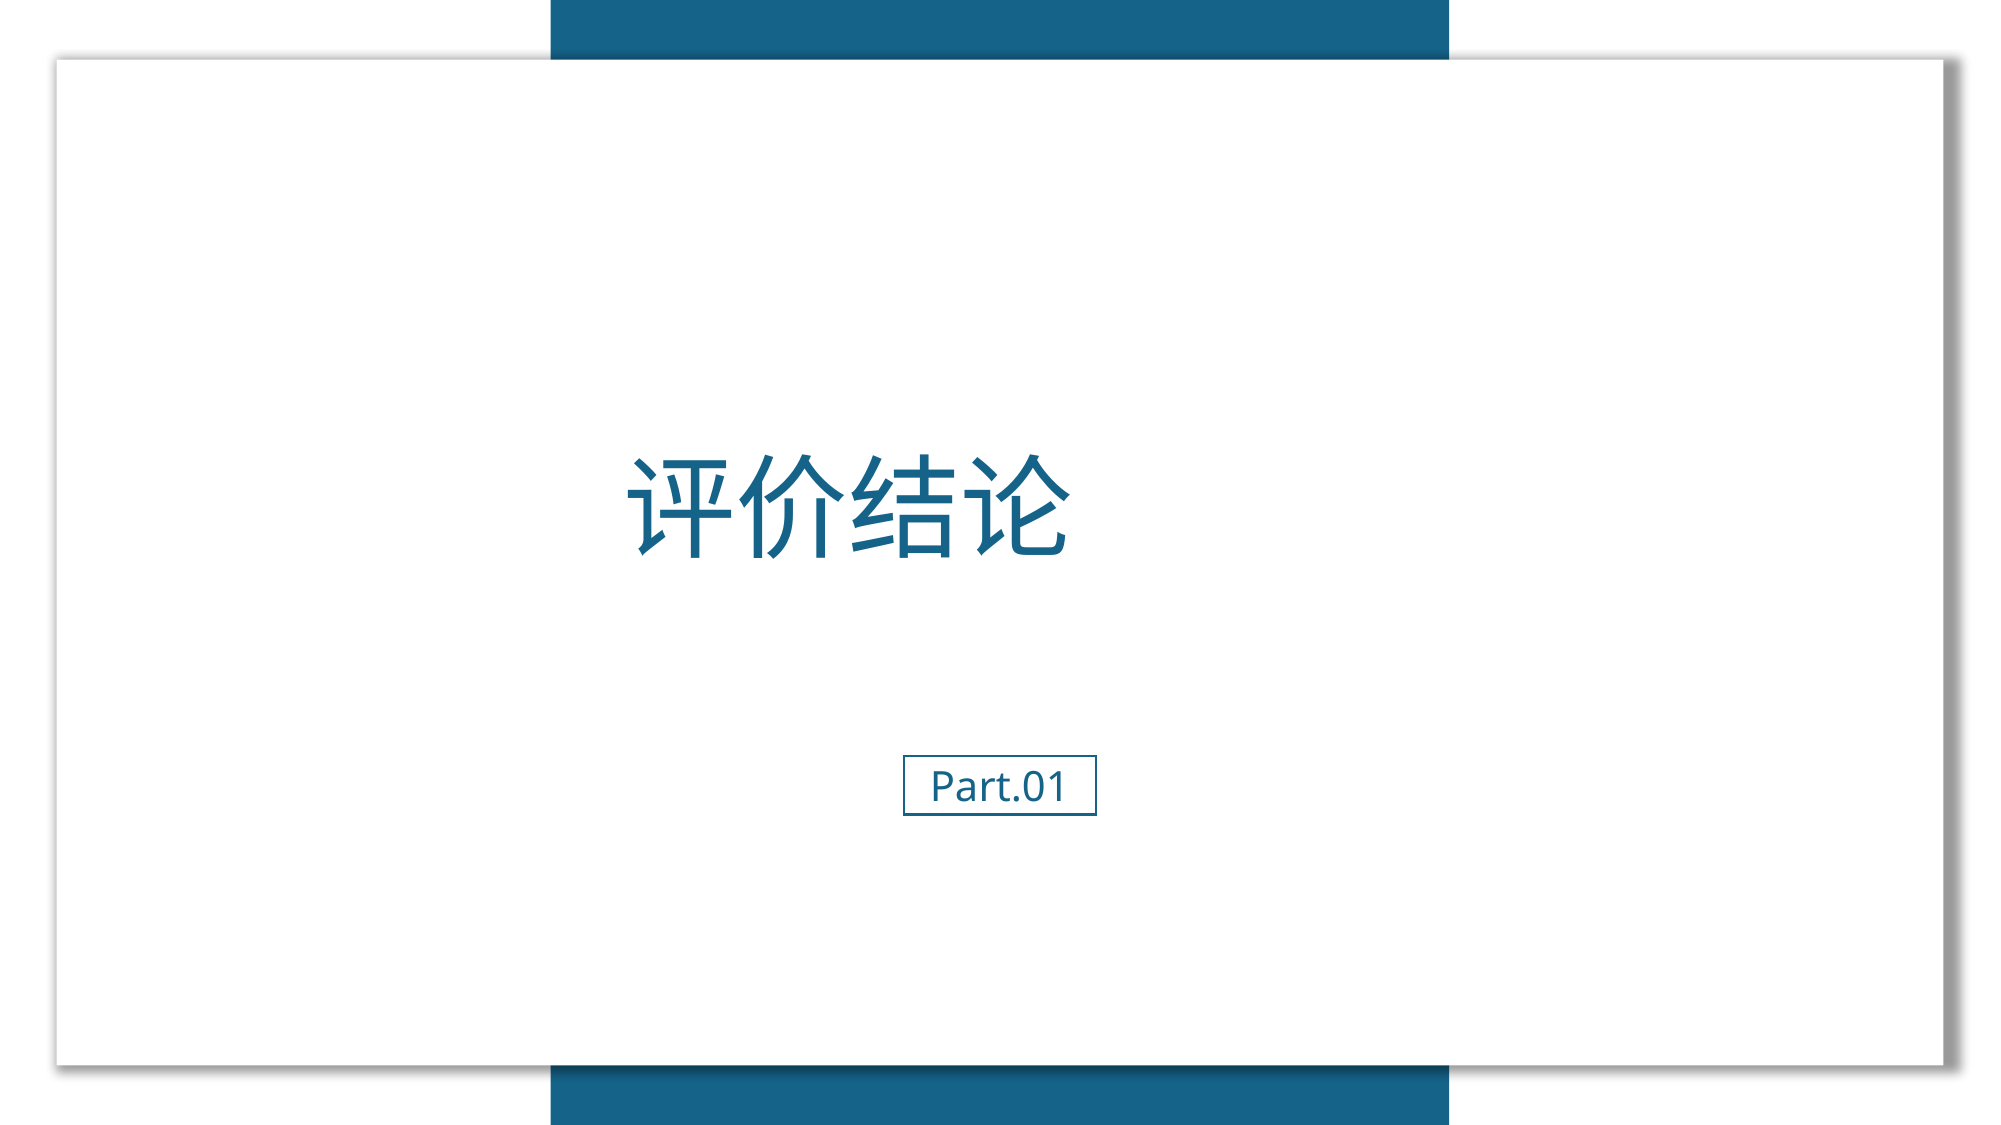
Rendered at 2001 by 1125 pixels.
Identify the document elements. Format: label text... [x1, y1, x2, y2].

text_box 评价结论 [608, 429, 1392, 580]
text_box Part.01 [899, 752, 1101, 818]
